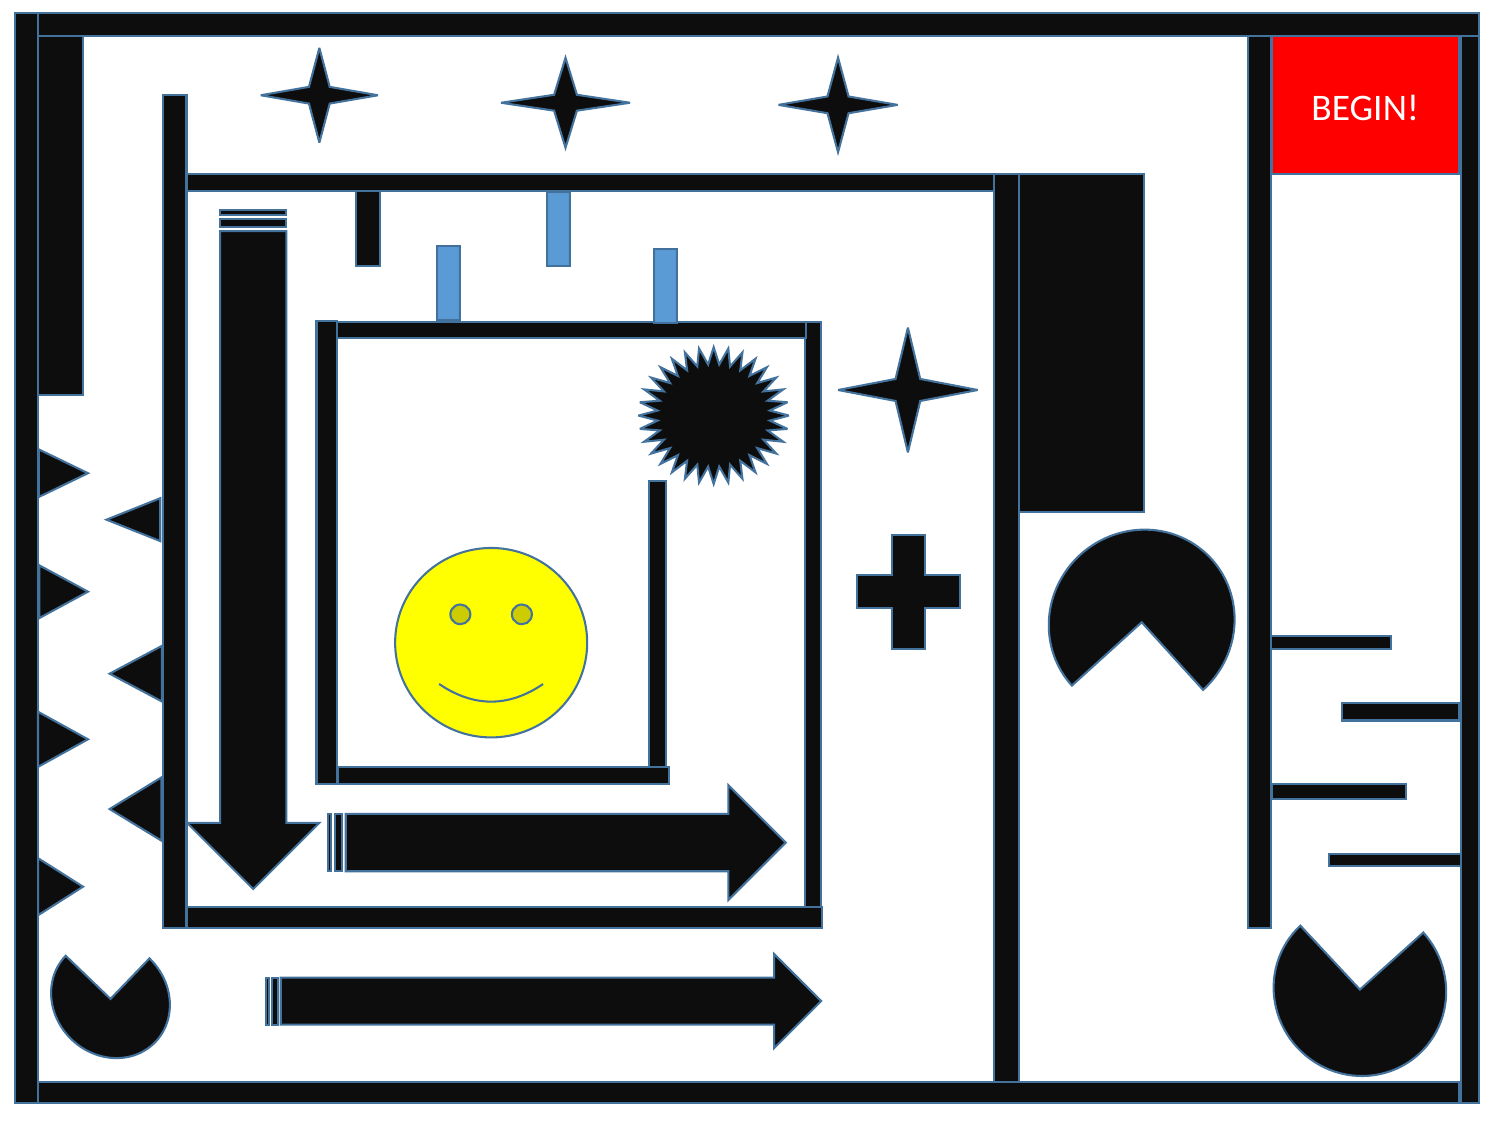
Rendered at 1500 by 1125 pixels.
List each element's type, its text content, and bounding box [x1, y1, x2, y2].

text_box [184, 230, 322, 891]
text_box [37, 856, 85, 918]
text_box [1272, 924, 1448, 1078]
text_box [1047, 528, 1236, 692]
text_box [638, 343, 790, 488]
text_box [50, 954, 171, 1060]
text_box [39, 1081, 1460, 1104]
text_box [103, 496, 162, 543]
text_box [394, 546, 589, 739]
text_box [186, 906, 823, 929]
text_box [648, 480, 667, 768]
text_box BEGIN! [1272, 37, 1460, 175]
text_box [778, 53, 898, 157]
text_box [107, 644, 163, 704]
picture [546, 191, 571, 267]
text_box [162, 94, 188, 929]
text_box [265, 977, 270, 1026]
text_box [315, 320, 338, 785]
text_box [36, 709, 91, 769]
text_box [338, 321, 807, 339]
text_box [500, 54, 631, 152]
text_box [37, 35, 84, 396]
text_box [1270, 635, 1392, 650]
text_box [337, 766, 670, 785]
text_box [856, 534, 961, 650]
text_box [1270, 783, 1407, 800]
text_box [219, 218, 287, 228]
text_box [1460, 37, 1480, 1104]
text_box [837, 327, 978, 453]
text_box [334, 813, 343, 872]
text_box [1341, 702, 1460, 722]
text_box [37, 12, 1480, 37]
text_box [219, 209, 287, 216]
text_box [271, 951, 823, 1051]
text_box [260, 47, 379, 143]
picture [436, 245, 461, 321]
text_box [37, 447, 91, 499]
text_box [804, 321, 822, 908]
text_box [188, 173, 995, 192]
text_box [355, 190, 381, 267]
text_box [1328, 853, 1462, 867]
text_box [1018, 173, 1145, 513]
text_box [993, 173, 1020, 1083]
text_box [344, 782, 788, 903]
text_box [327, 813, 332, 872]
picture [653, 248, 678, 324]
text_box [38, 563, 91, 620]
text_box [107, 775, 163, 843]
text_box [14, 12, 39, 1104]
text_box [1247, 35, 1272, 929]
